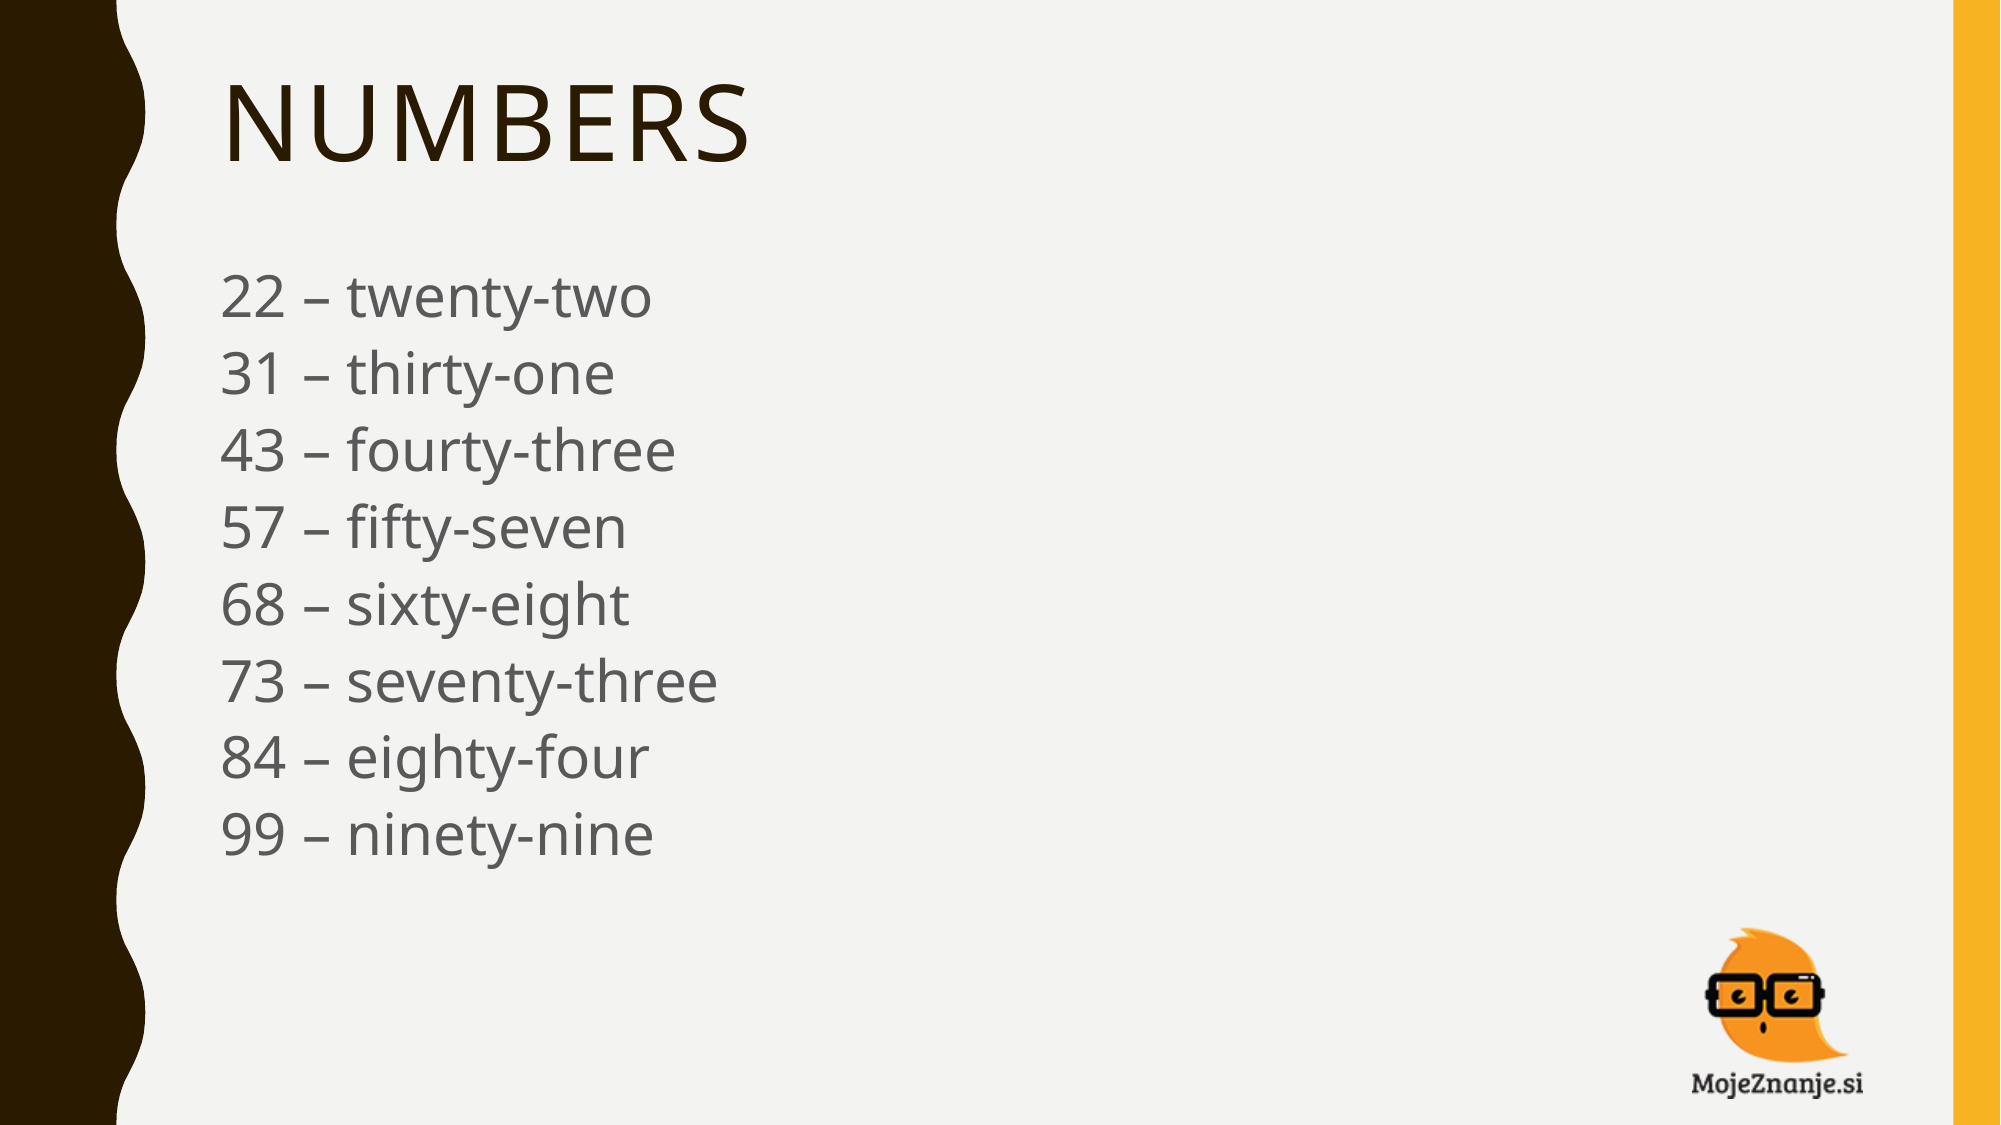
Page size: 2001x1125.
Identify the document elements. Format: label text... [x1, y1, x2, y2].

picture [1692, 983, 1863, 1099]
title NUMBERS [205, 62, 1875, 245]
list 22 – twenty-two 31 – thirty-one 43 – fourty-three 57 – fifty-seven 68 – sixty-eight 73 – seventy-three 84 – eighty-four 99 – ninety-nine [205, 245, 1875, 983]
